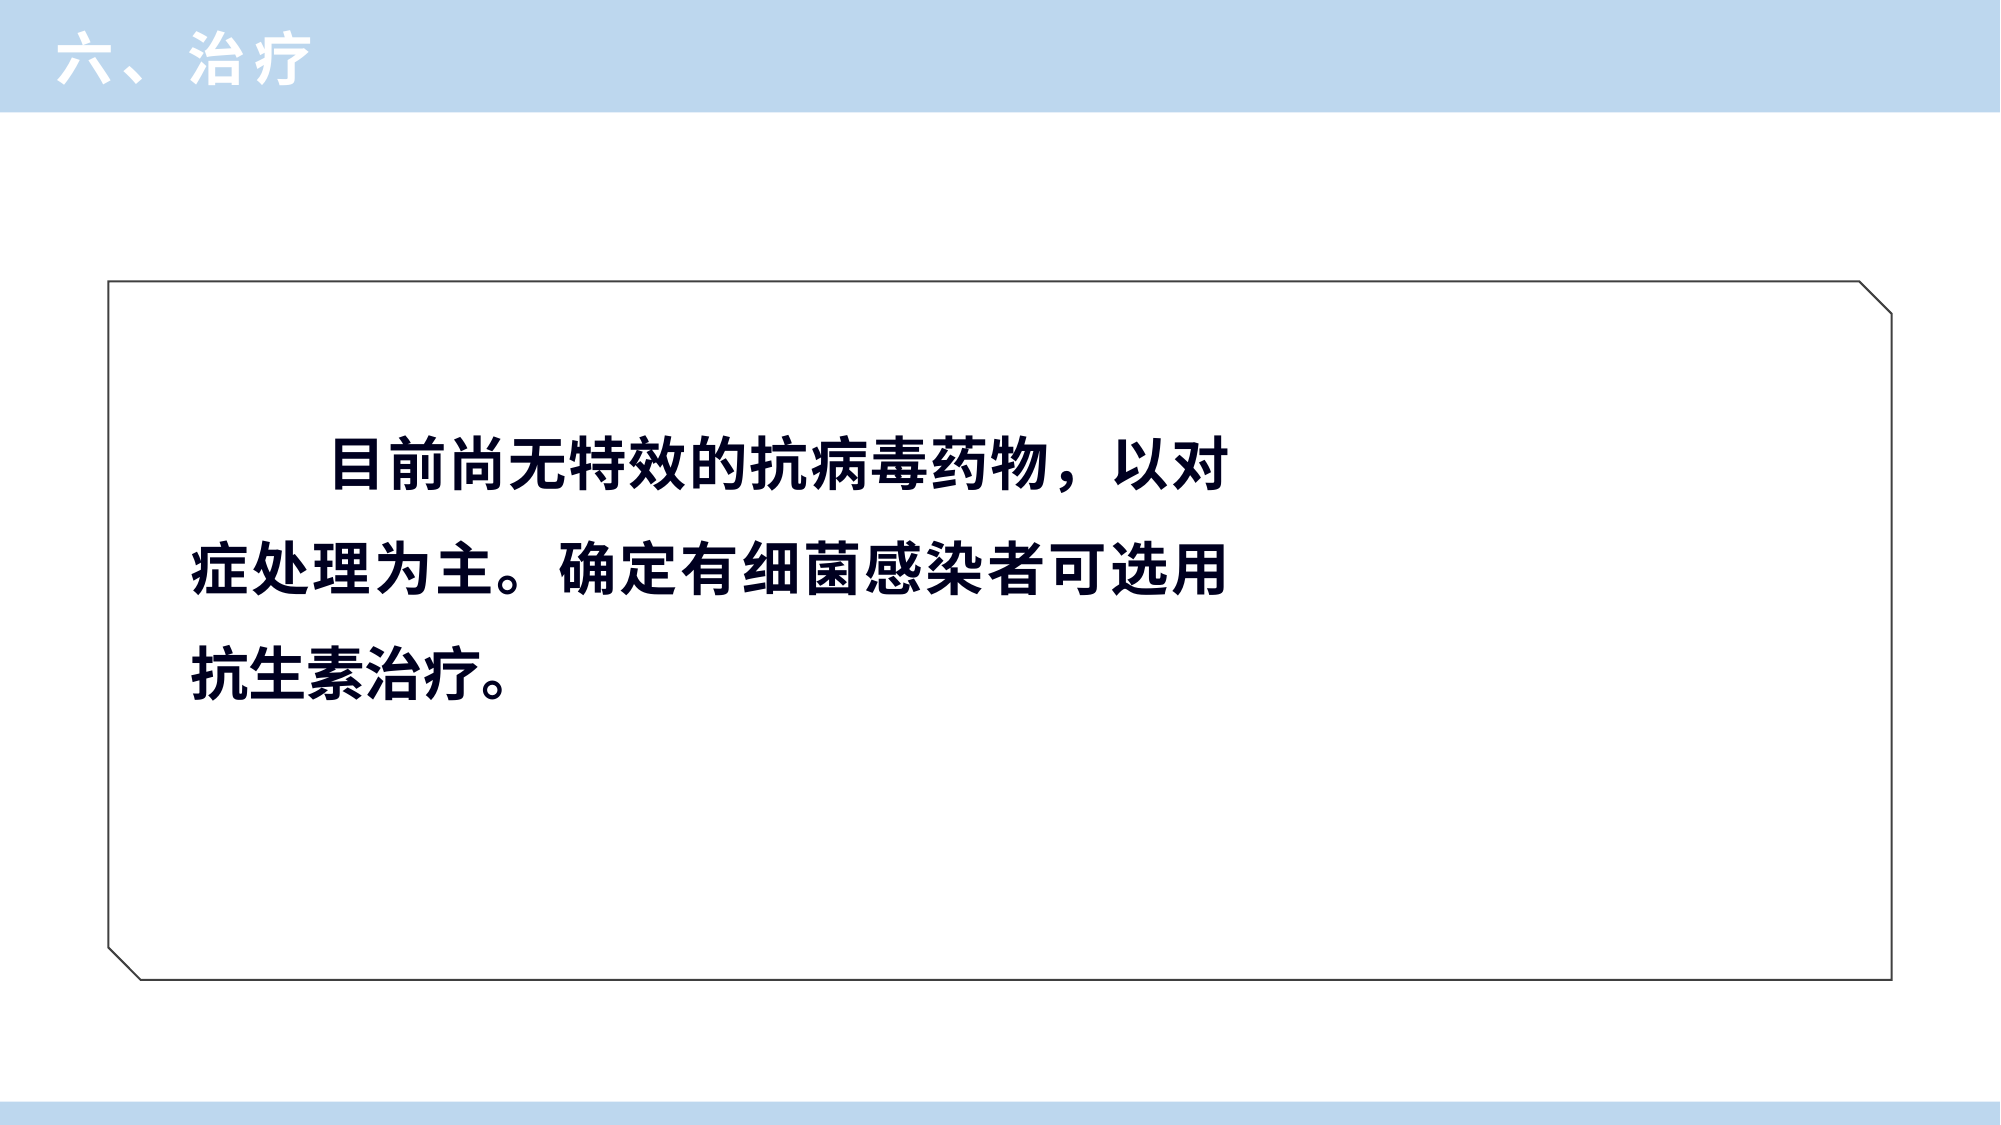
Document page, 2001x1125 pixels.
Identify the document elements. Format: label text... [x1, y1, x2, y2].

text_box 目前尚无特效的抗病毒药物，以对症处理为主。确定有细菌感染者可选用抗生素治疗。 [175, 384, 1245, 715]
text_box [107, 280, 1893, 981]
text_box 六、治疗 [43, 16, 325, 98]
